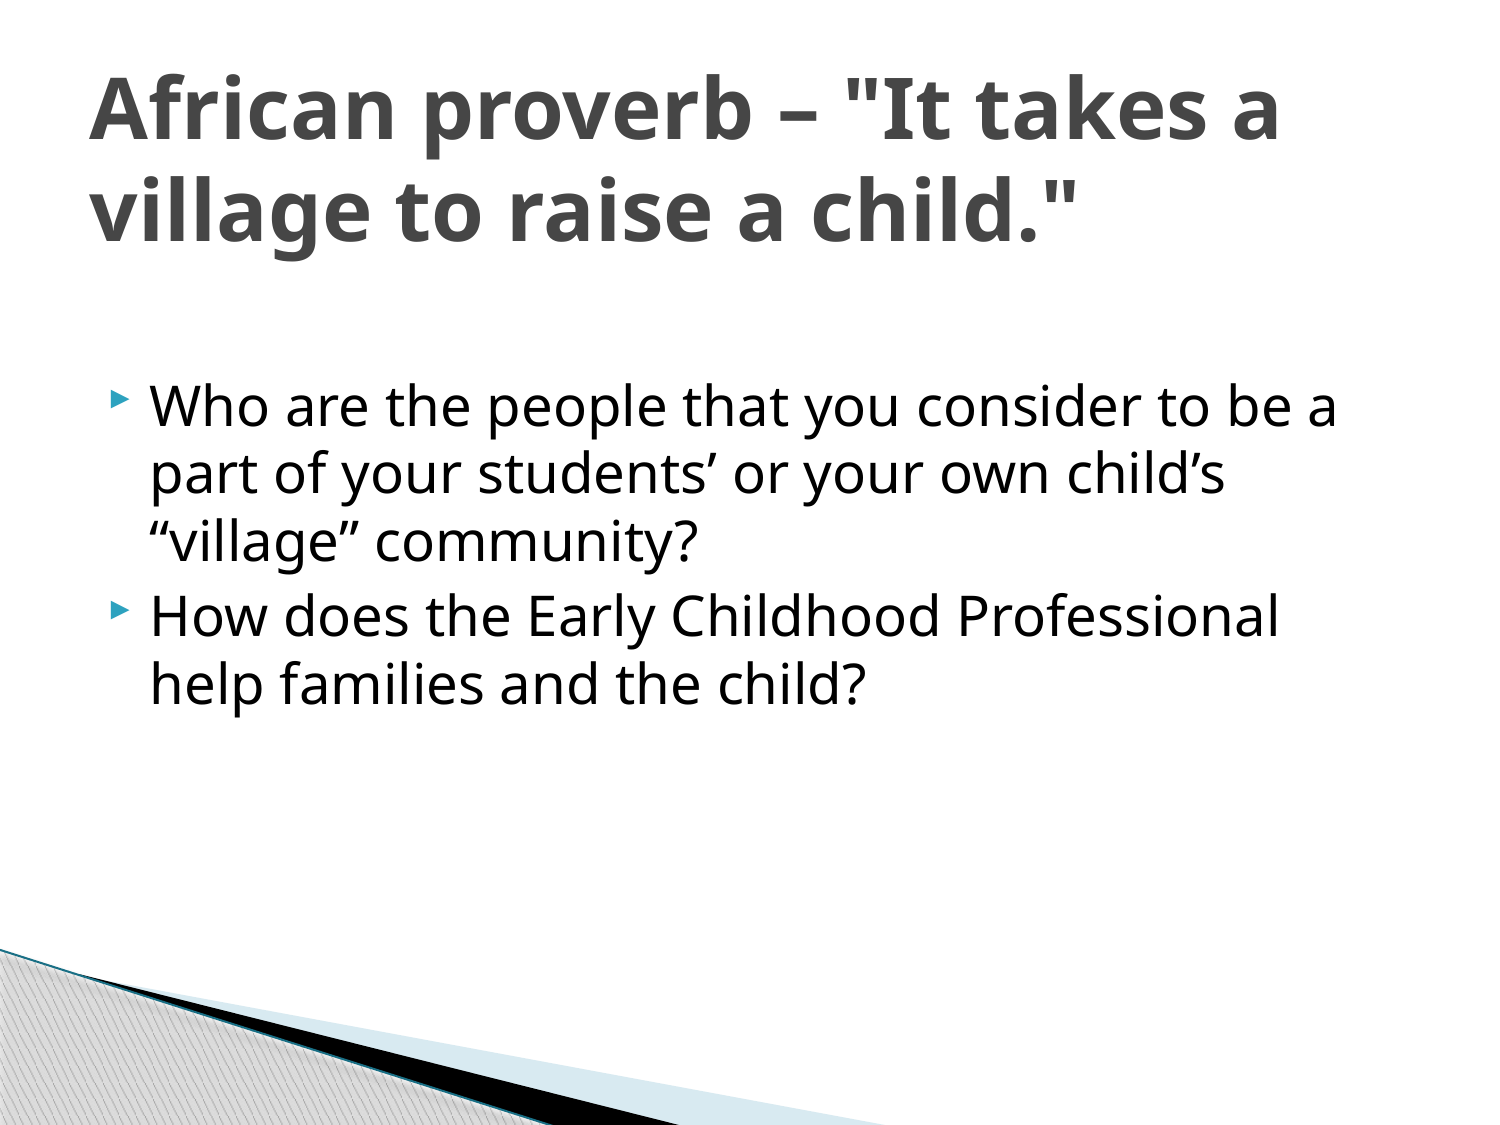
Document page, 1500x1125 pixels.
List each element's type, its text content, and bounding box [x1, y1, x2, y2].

list Who are the people that you consider to be a part of your students’ or your own child’s “village” community? How does the Early Childhood Professional help families and the child? [75, 362, 1425, 1000]
title African proverb – "It takes a village to raise a child." [75, 24, 1425, 288]
